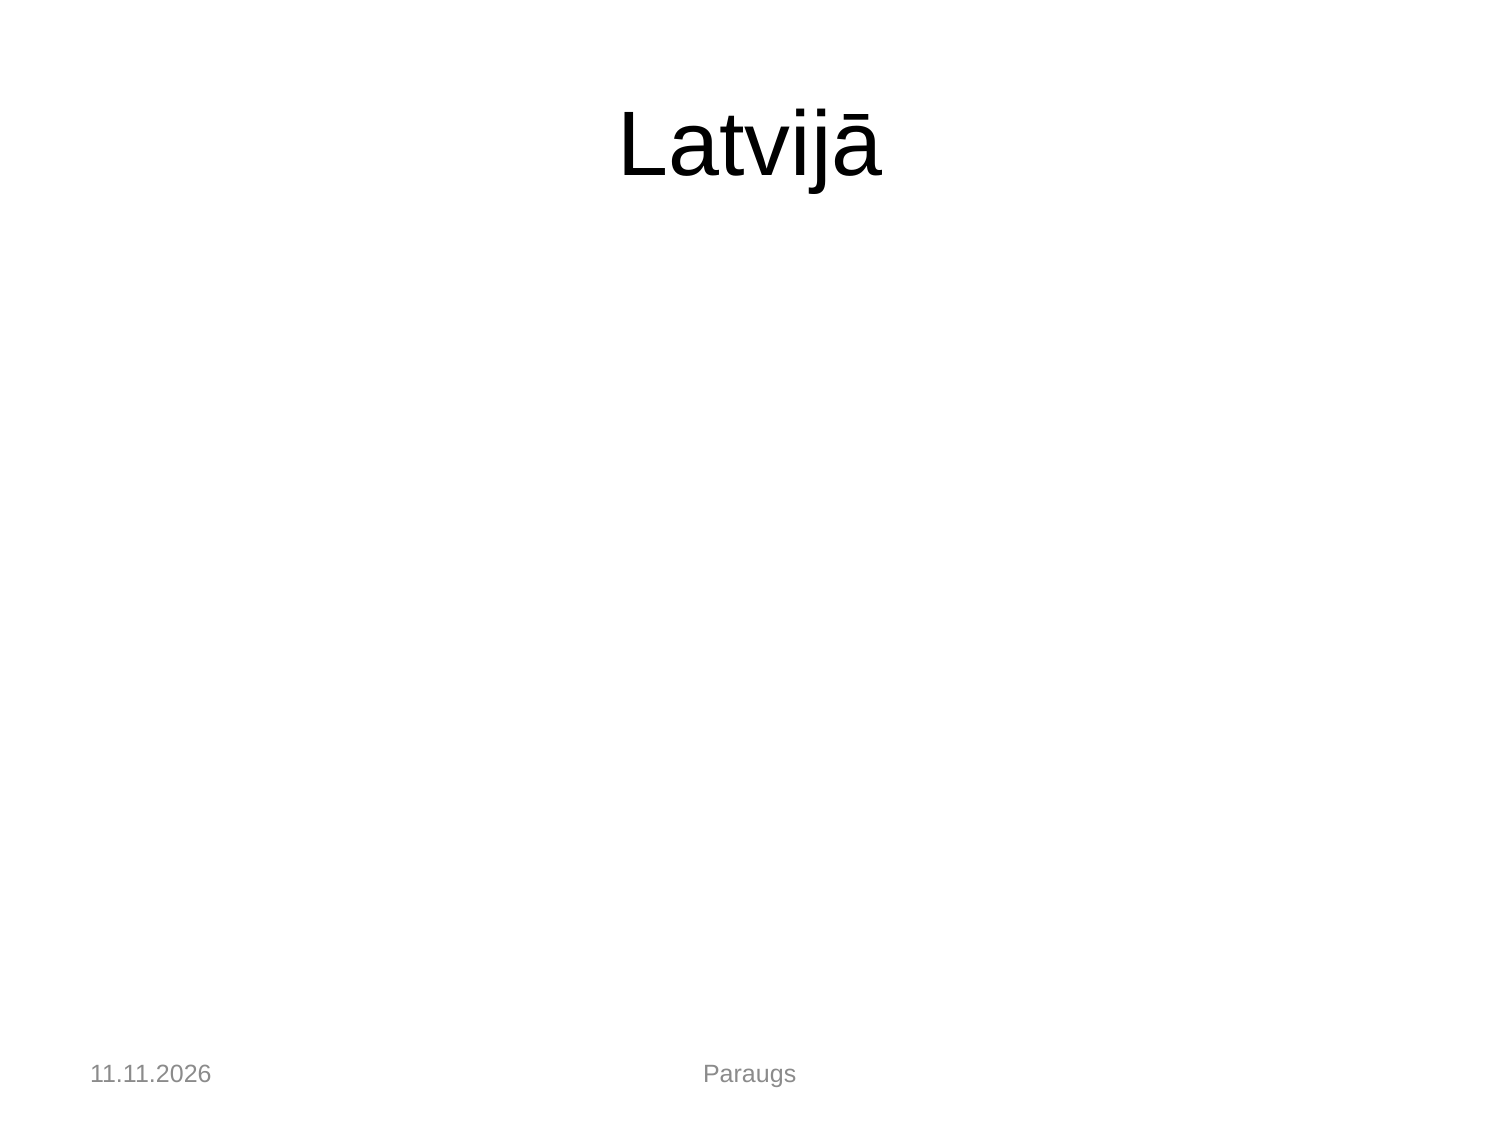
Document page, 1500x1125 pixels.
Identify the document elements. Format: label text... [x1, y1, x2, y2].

footer Paraugs [512, 1042, 988, 1103]
title Latvijā [74, 44, 1426, 233]
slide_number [75, 1042, 425, 1103]
